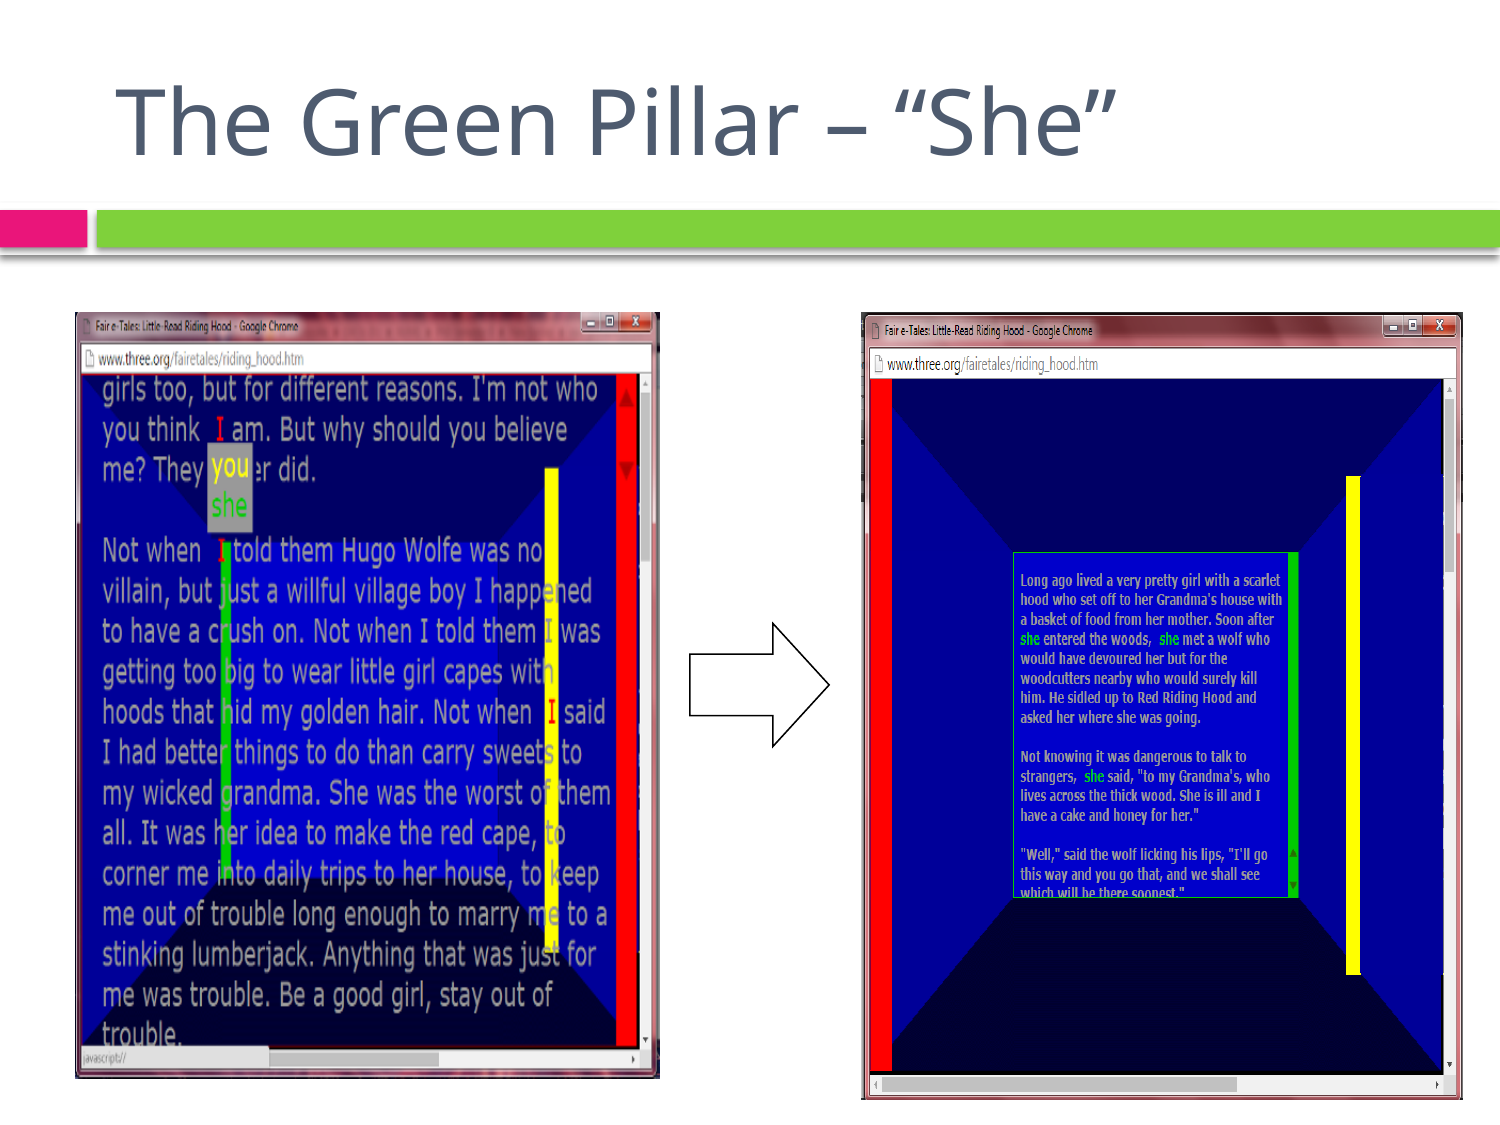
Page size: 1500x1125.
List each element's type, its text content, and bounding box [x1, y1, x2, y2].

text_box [75, 312, 1464, 1101]
title The Green Pillar – “She” [100, 37, 1438, 200]
